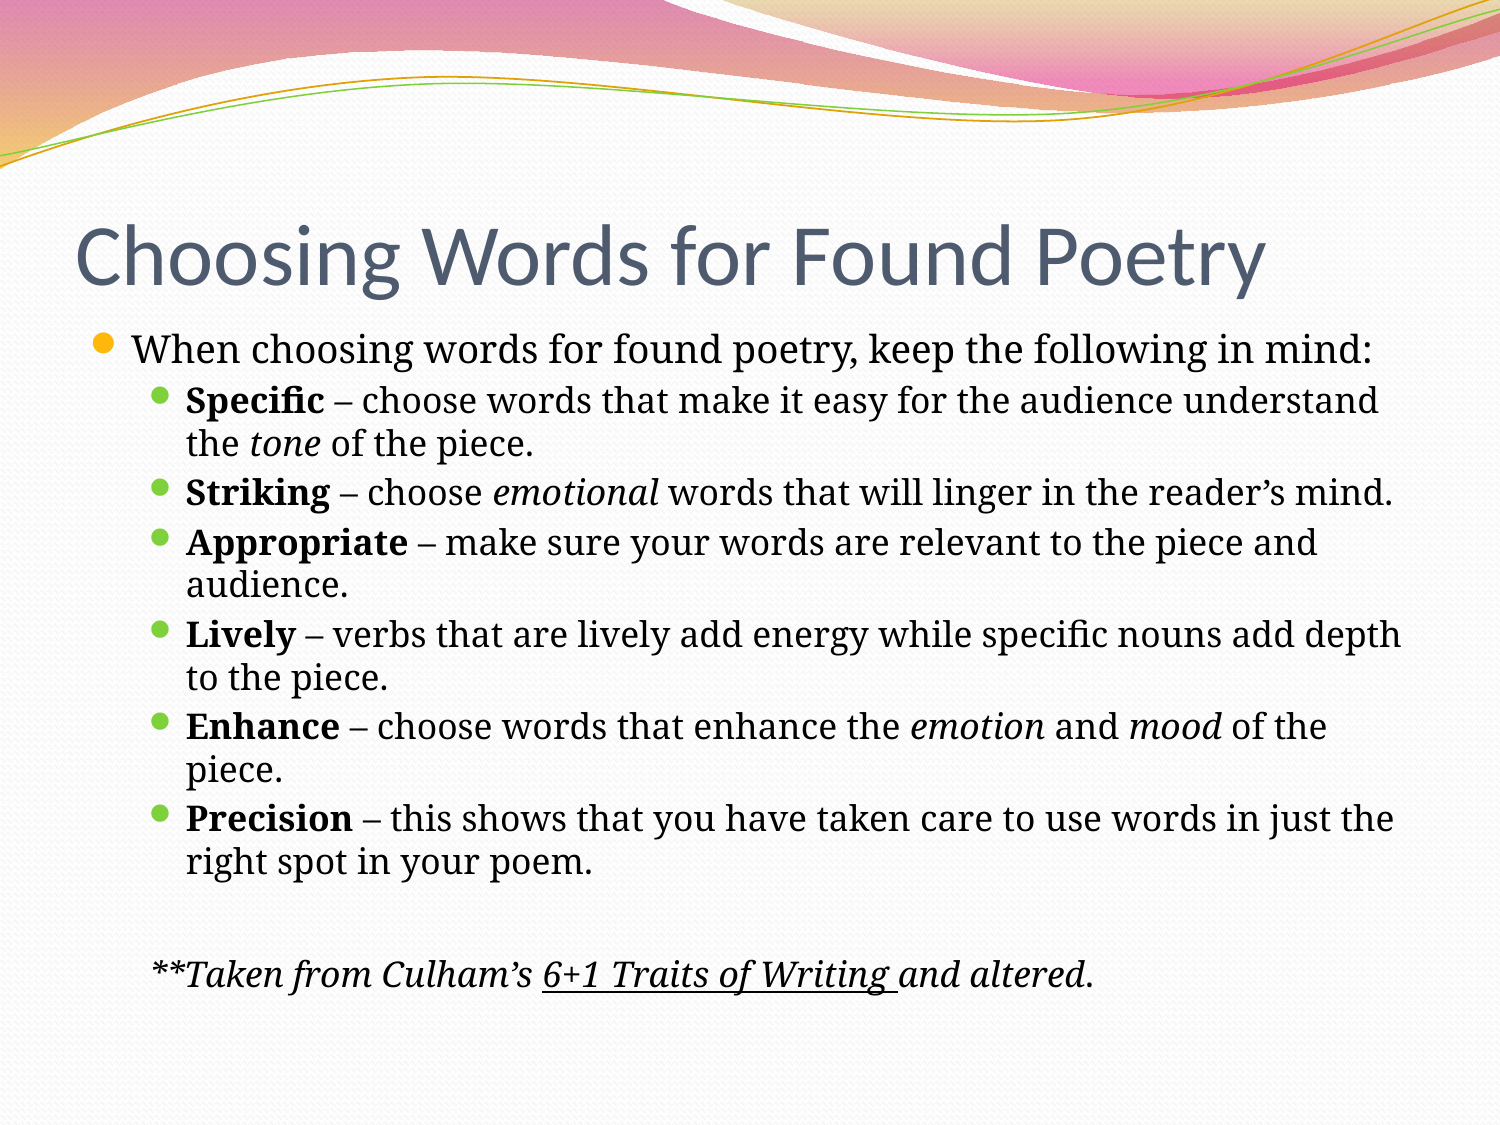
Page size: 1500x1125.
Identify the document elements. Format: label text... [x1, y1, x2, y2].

list When choosing words for found poetry, keep the following in mind: Specific – choose words that make it easy for the audience understand the tone of the piece. Striking – choose emotional words that will linger in the reader’s mind. Appropriate – make sure your words are relevant to the piece and audience. Lively – verbs that are lively add energy while specific nouns add depth to the piece. Enhance – choose words that enhance the emotion and mood of the piece. Precision – this shows that you have taken care to use words in just the right spot in your poem. **Taken from Culham’s 6+1 Traits of Writing and altered. [75, 317, 1425, 1038]
title Choosing Words for Found Poetry [75, 115, 1425, 303]
